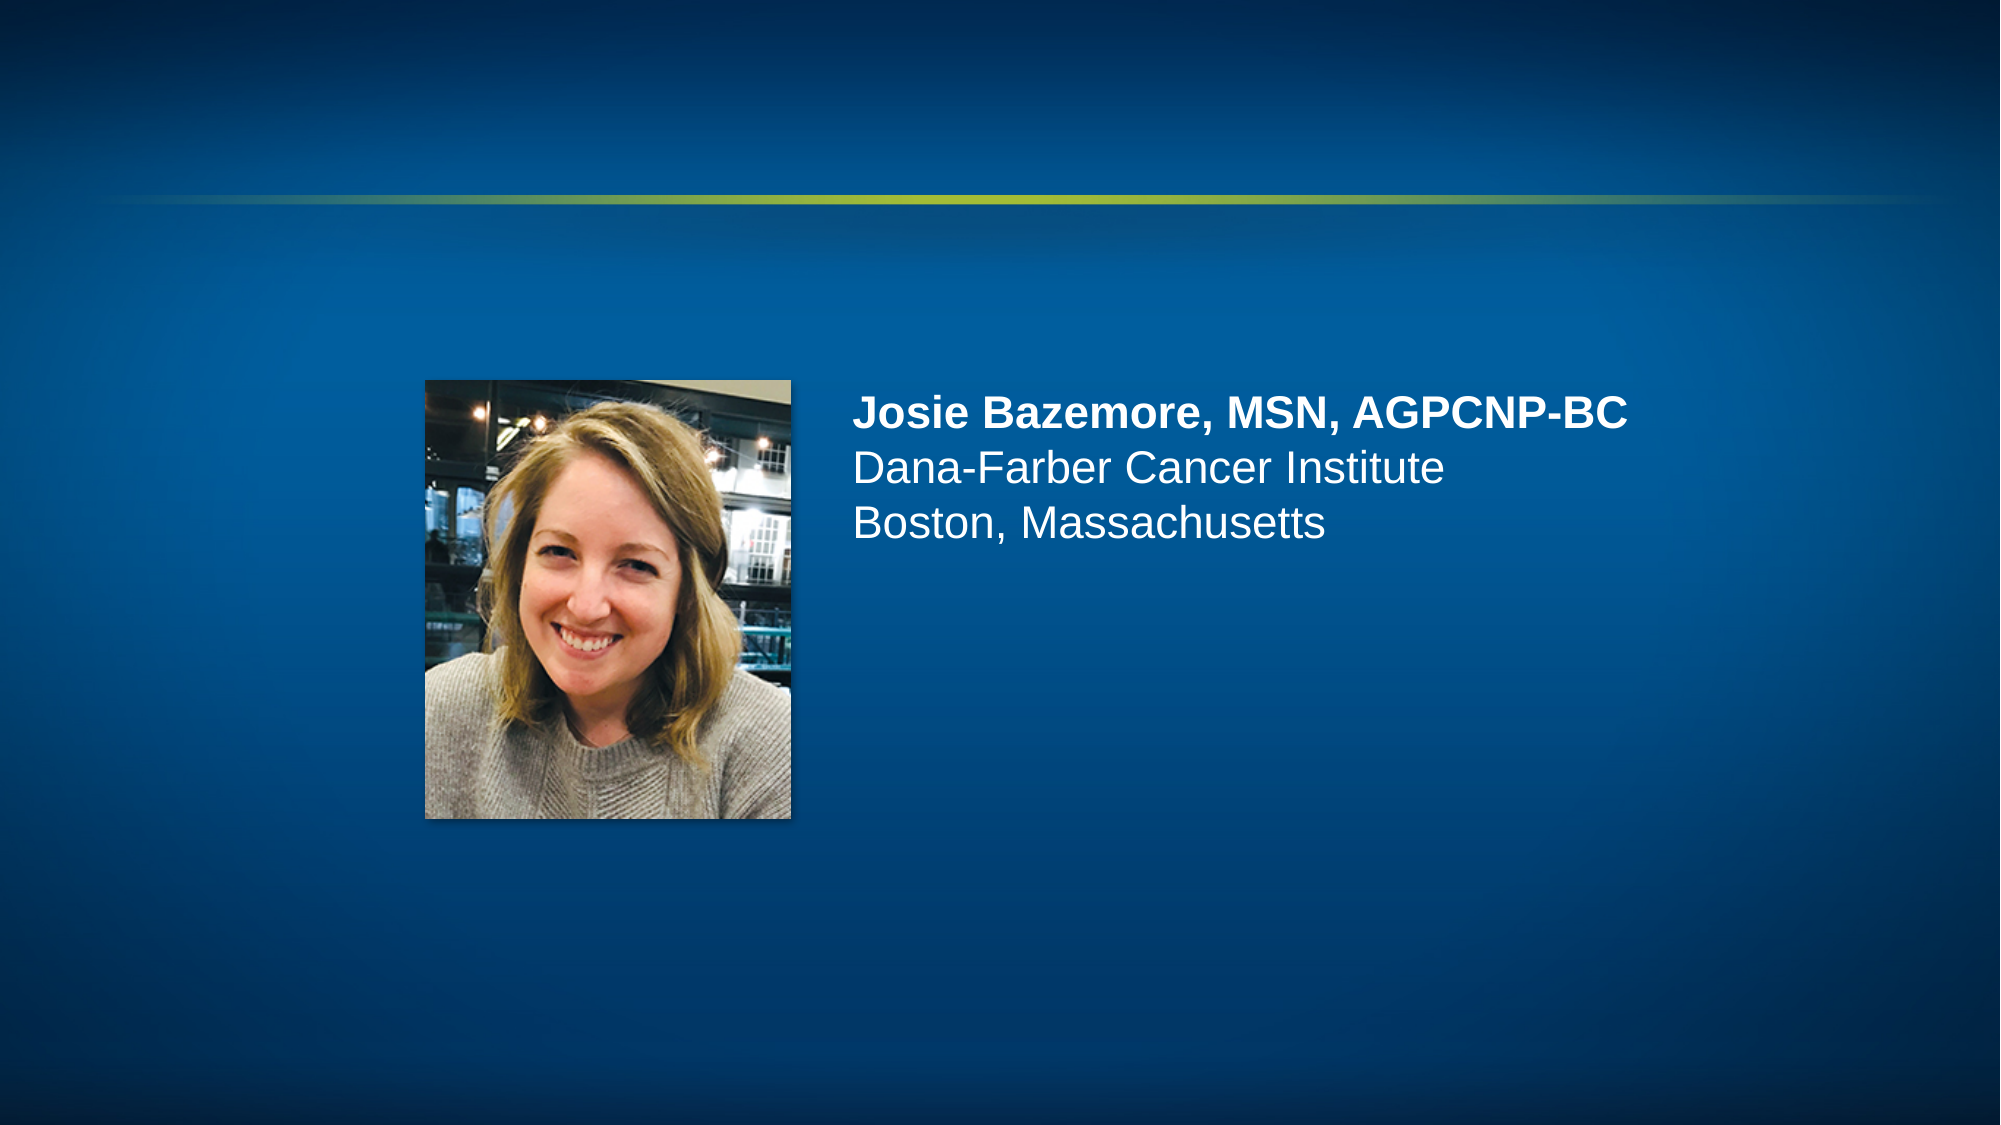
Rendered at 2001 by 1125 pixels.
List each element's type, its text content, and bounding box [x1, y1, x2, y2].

text_box Josie Bazemore, MSN, AGPCNP-BC Dana-Farber Cancer Institute Boston, Massachusetts [837, 375, 1725, 555]
picture [0, 0, 2000, 1125]
